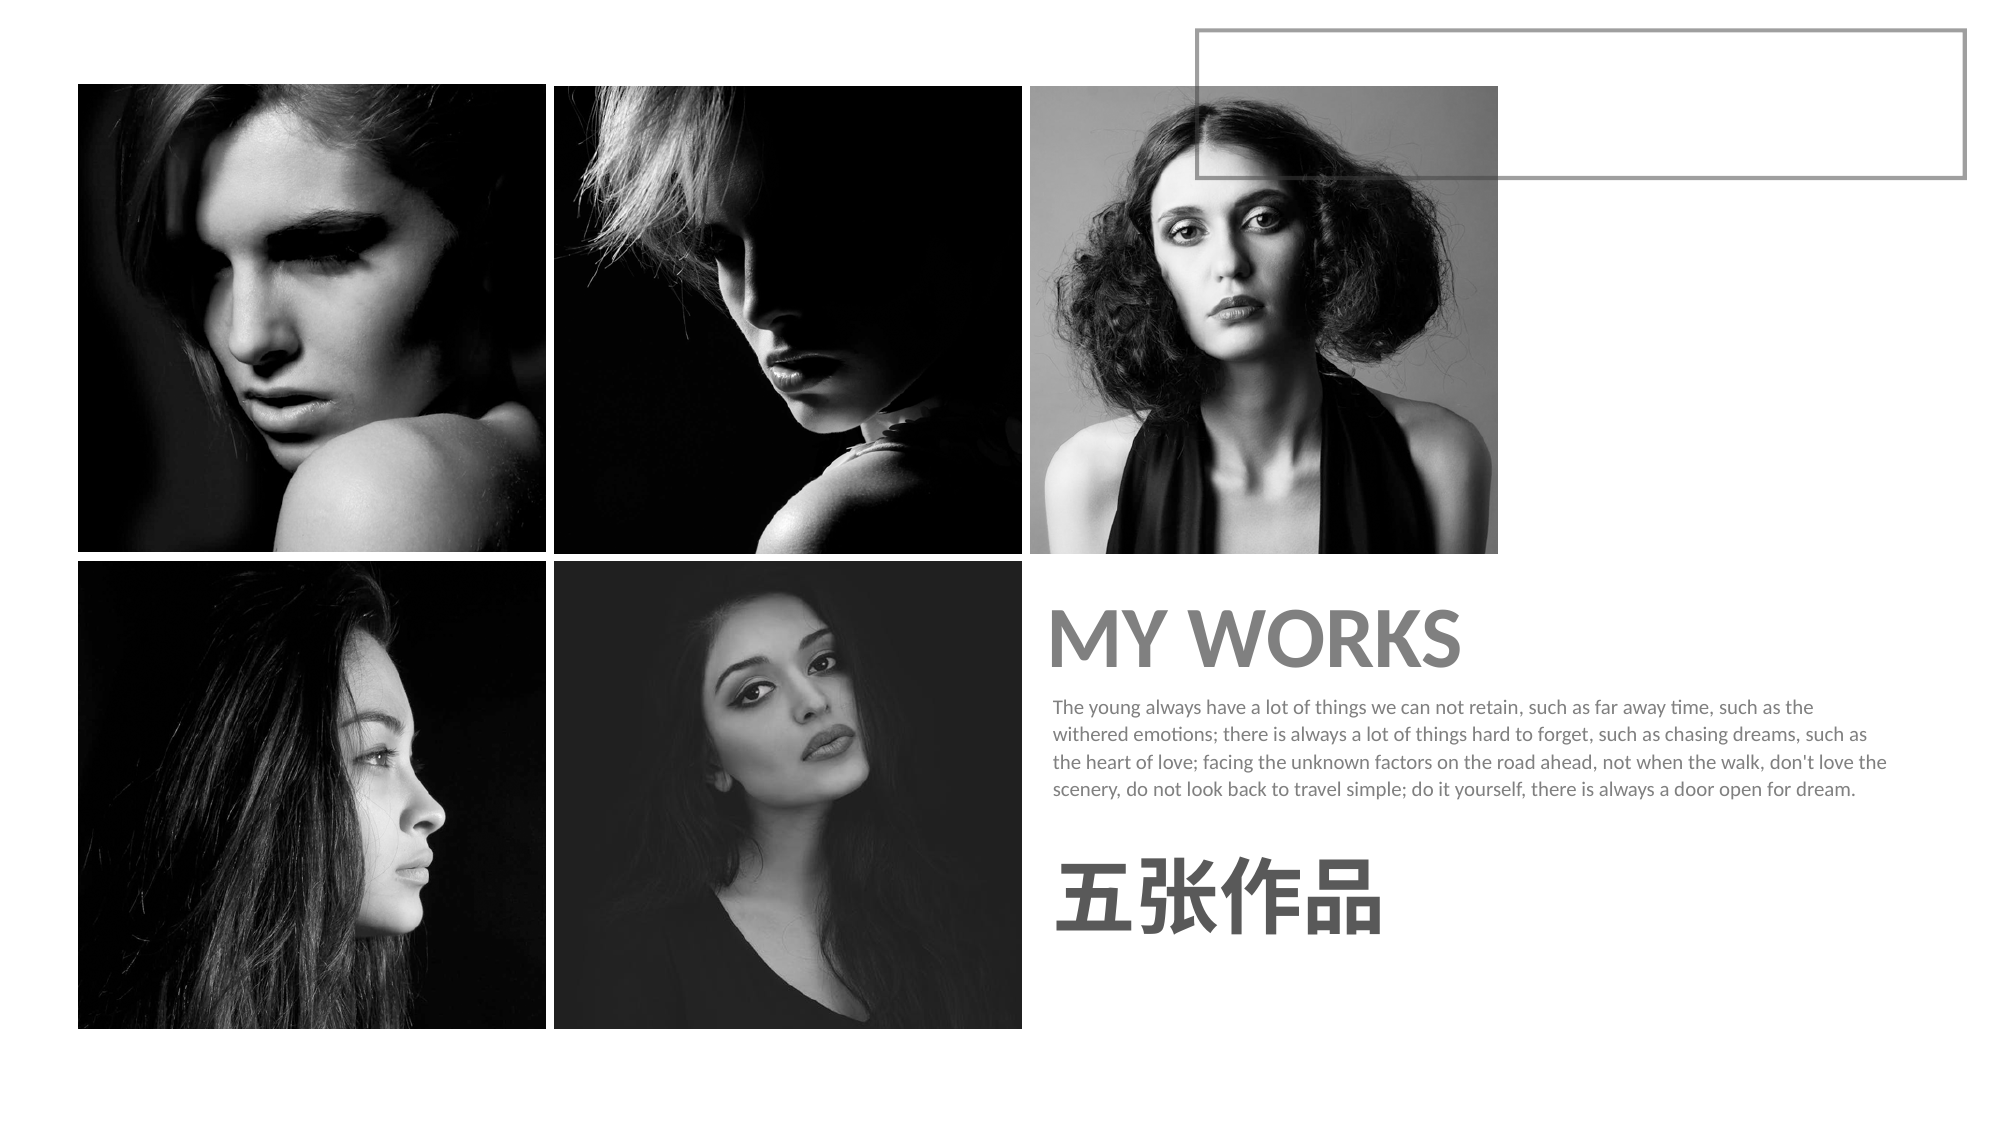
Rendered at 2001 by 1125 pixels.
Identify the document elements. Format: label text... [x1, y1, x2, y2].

title 五张作品 [1052, 784, 1518, 973]
text_box The young always have a lot of things we can not retain, such as far away time, such as the withered emotions; there is always a lot of things hard to forget, such as chasing dreams, such as the heart of love; facing the unknown factors on the road ahead, not when the walk, don't love the scenery, do not look back to travel simple; do it yourself, there is always a door open for dream. [1038, 683, 1910, 809]
picture [554, 561, 1022, 1029]
picture [1030, 86, 1498, 554]
text_box [1196, 29, 1966, 179]
picture [78, 561, 546, 1029]
picture [78, 84, 546, 552]
text_box MY WORKS [1031, 561, 1497, 692]
picture [554, 86, 1022, 554]
